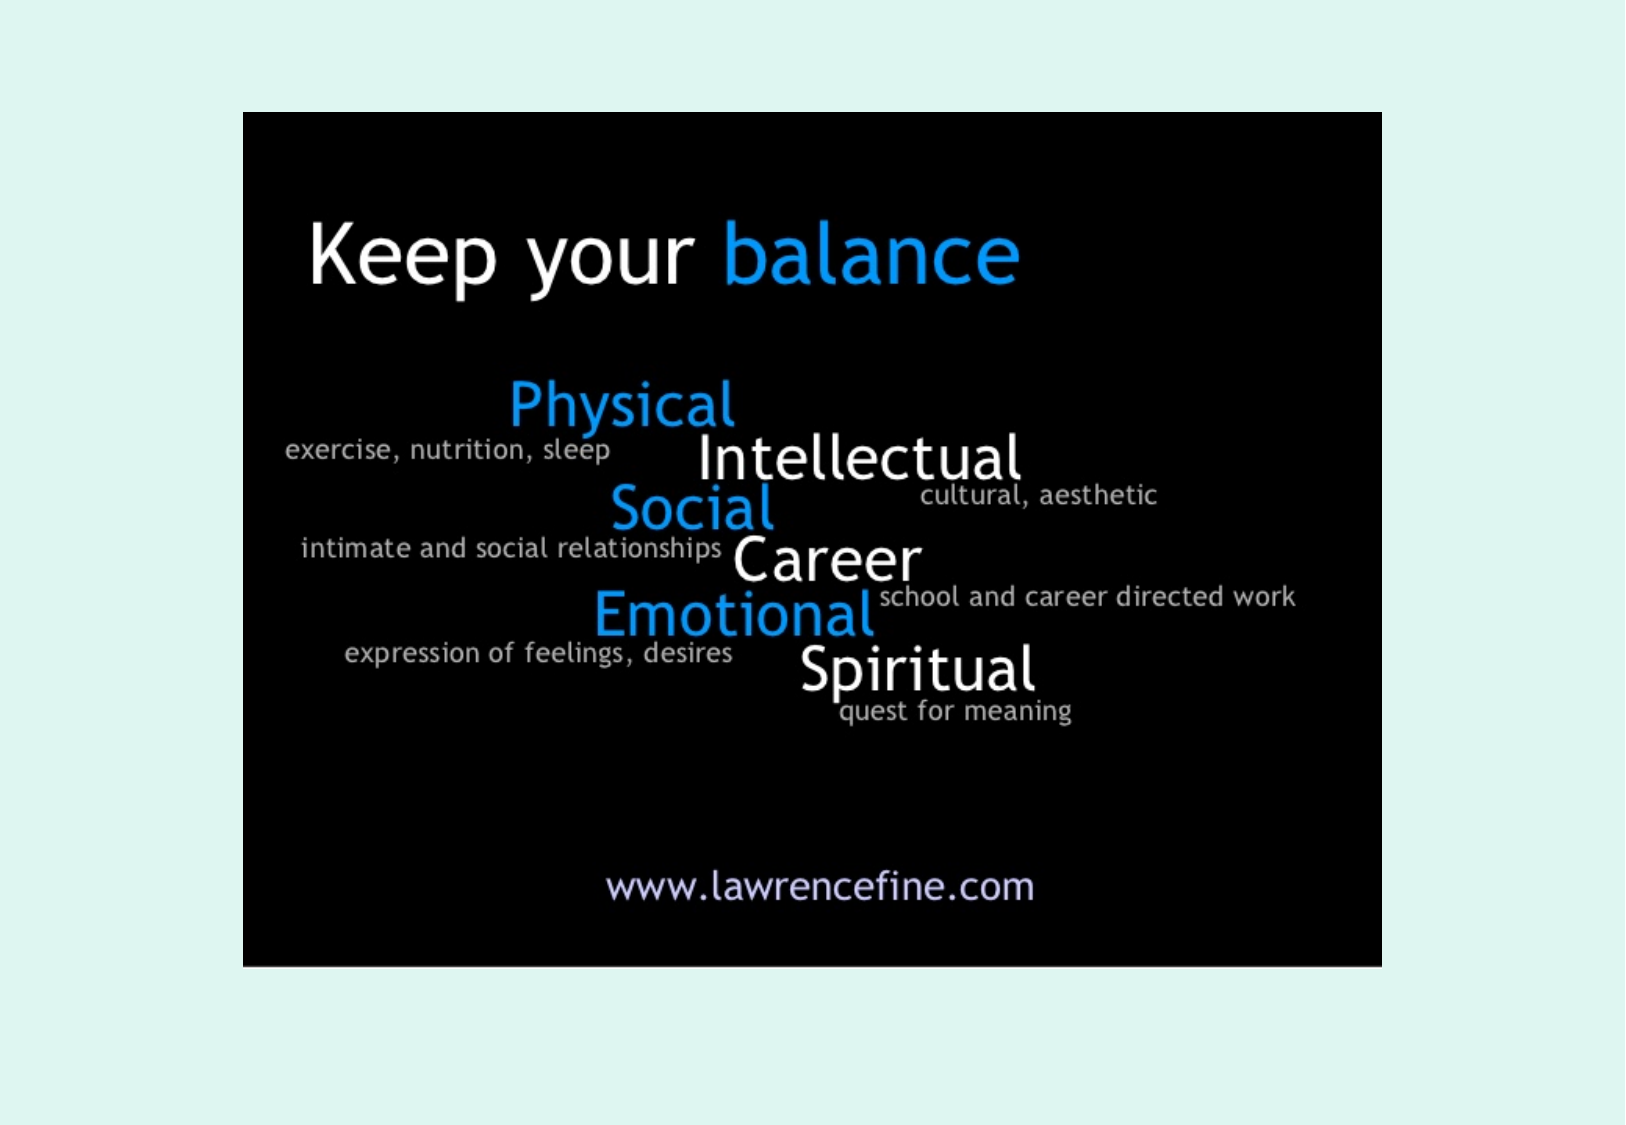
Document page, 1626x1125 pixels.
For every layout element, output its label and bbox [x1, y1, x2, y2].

picture [243, 112, 1382, 969]
